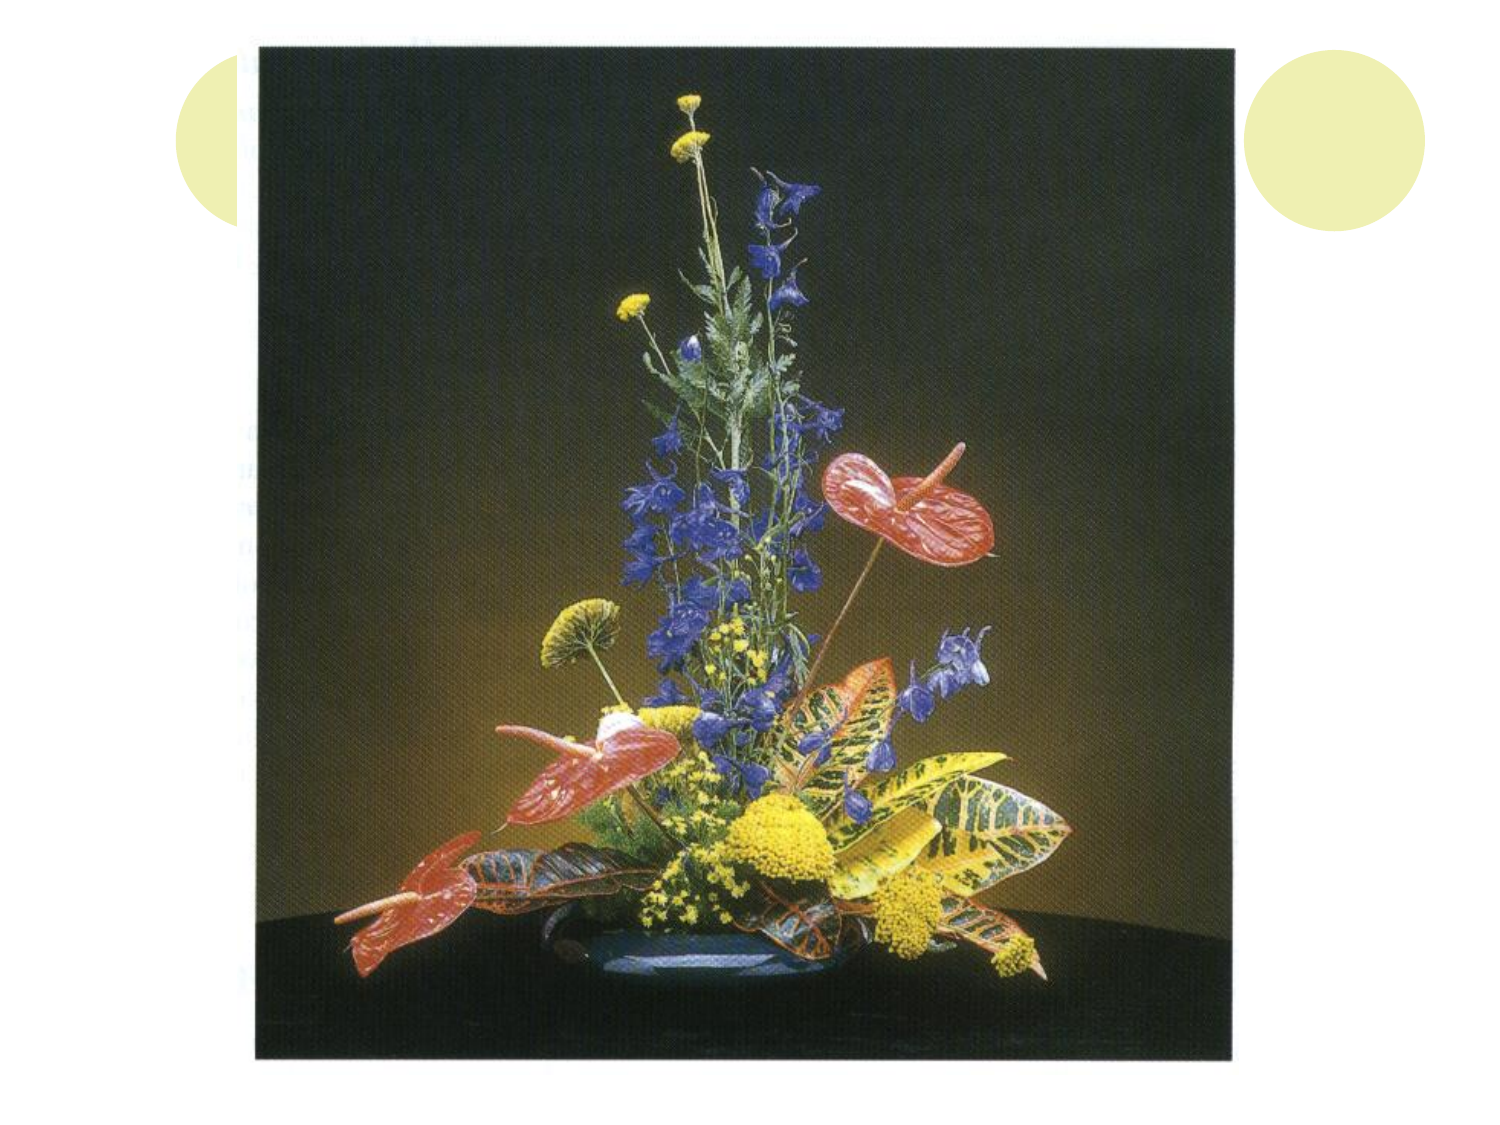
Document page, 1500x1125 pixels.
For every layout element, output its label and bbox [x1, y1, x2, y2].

picture [237, 24, 1239, 1076]
